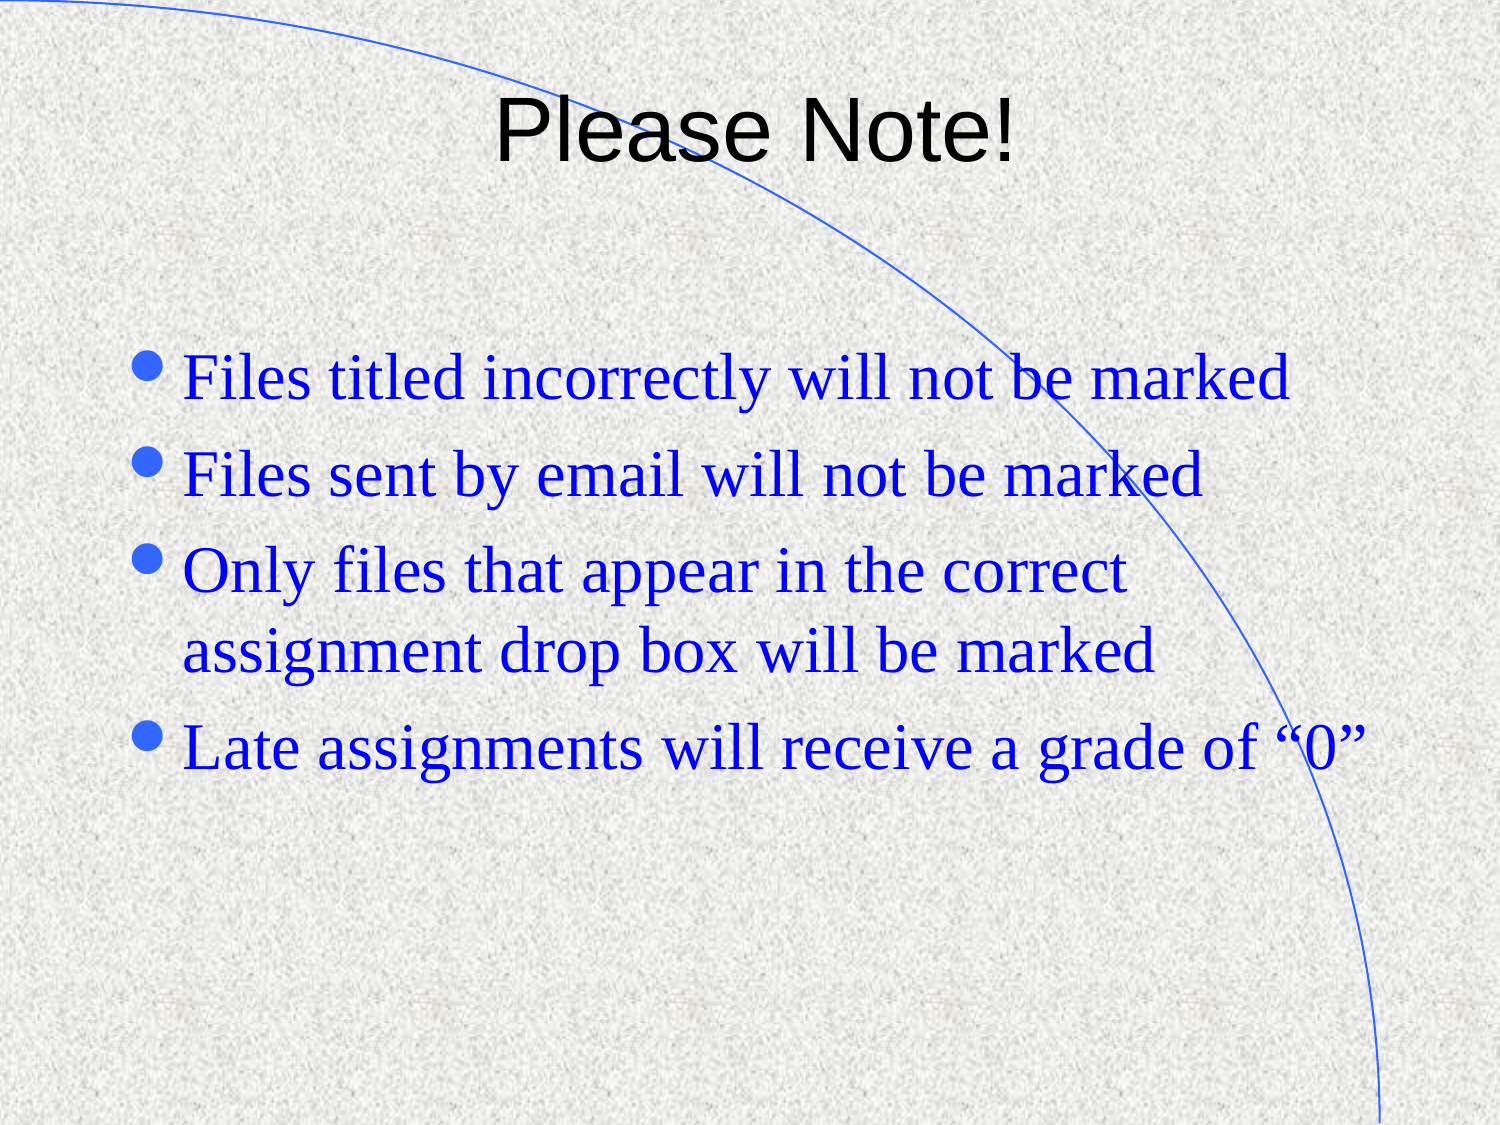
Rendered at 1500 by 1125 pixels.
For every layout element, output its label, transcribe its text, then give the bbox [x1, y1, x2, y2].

list Files titled incorrectly will not be marked Files sent by email will not be marked Only files that appear in the correct assignment drop box will be marked Late assignments will receive a grade of “0” [112, 324, 1388, 1001]
title Please Note! [49, 61, 1463, 188]
picture [0, 0, 1500, 1125]
